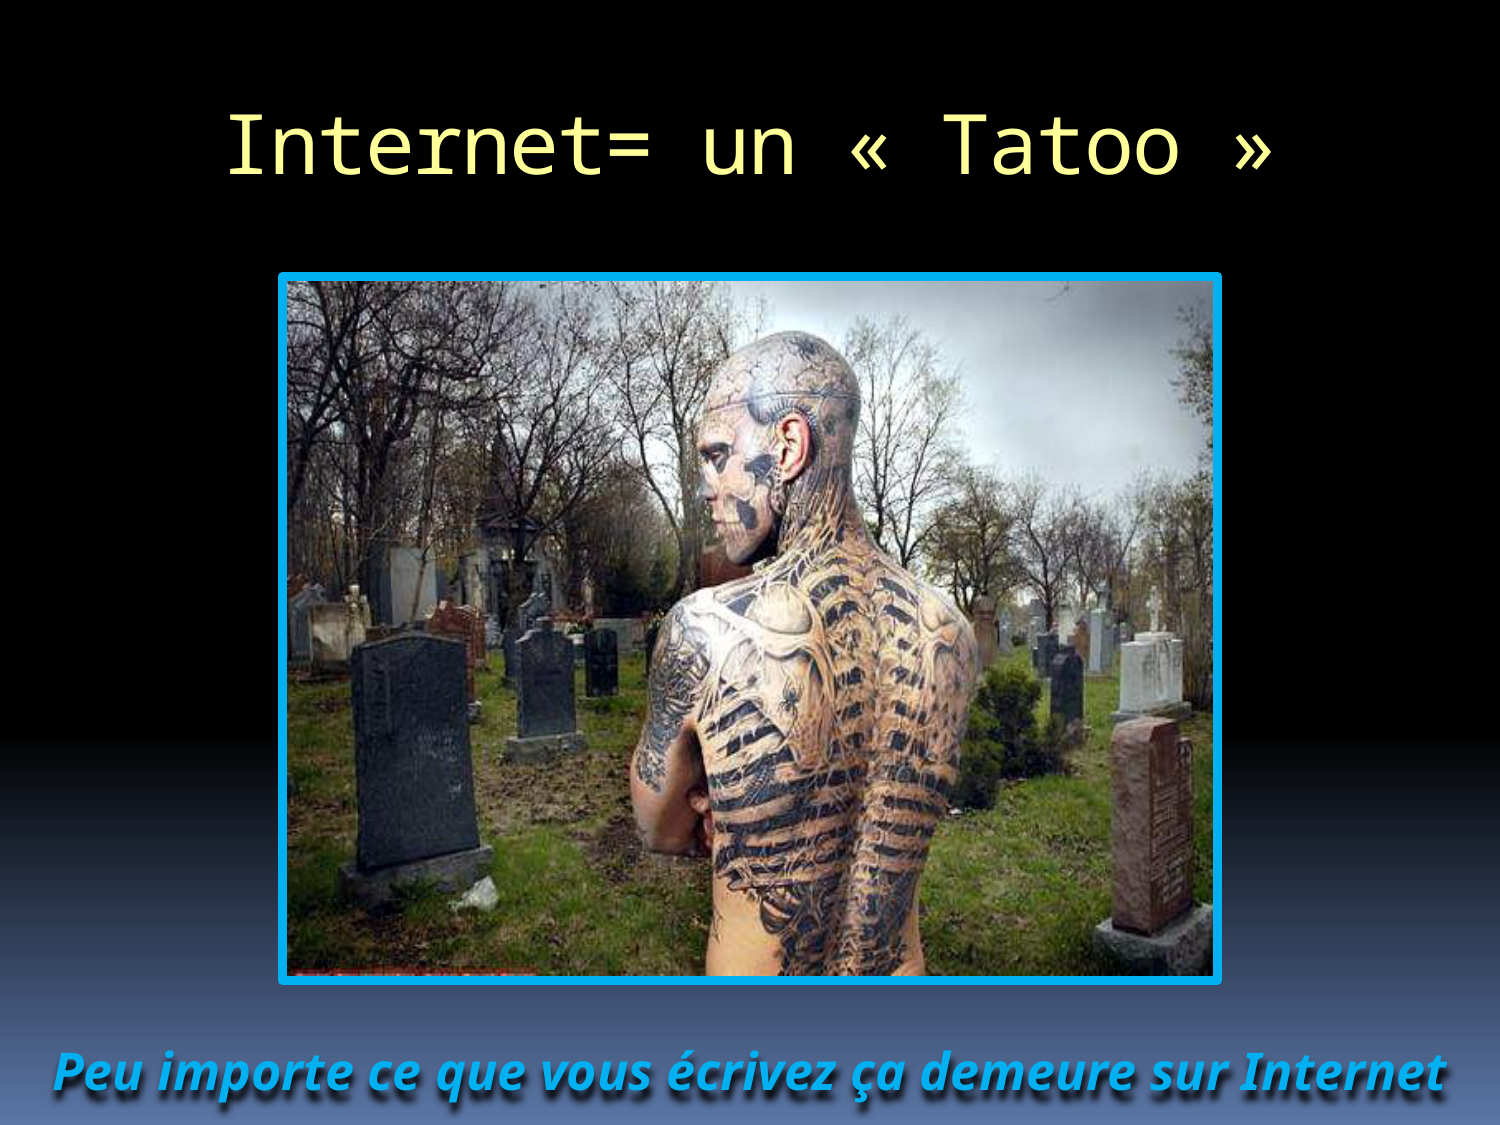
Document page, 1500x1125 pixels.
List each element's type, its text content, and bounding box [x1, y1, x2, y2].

title Internet= un « Tatoo » [75, 83, 1425, 234]
picture [288, 282, 1212, 975]
text_box Peu importe ce que vous écrivez ça demeure sur Internet [37, 1031, 1463, 1109]
